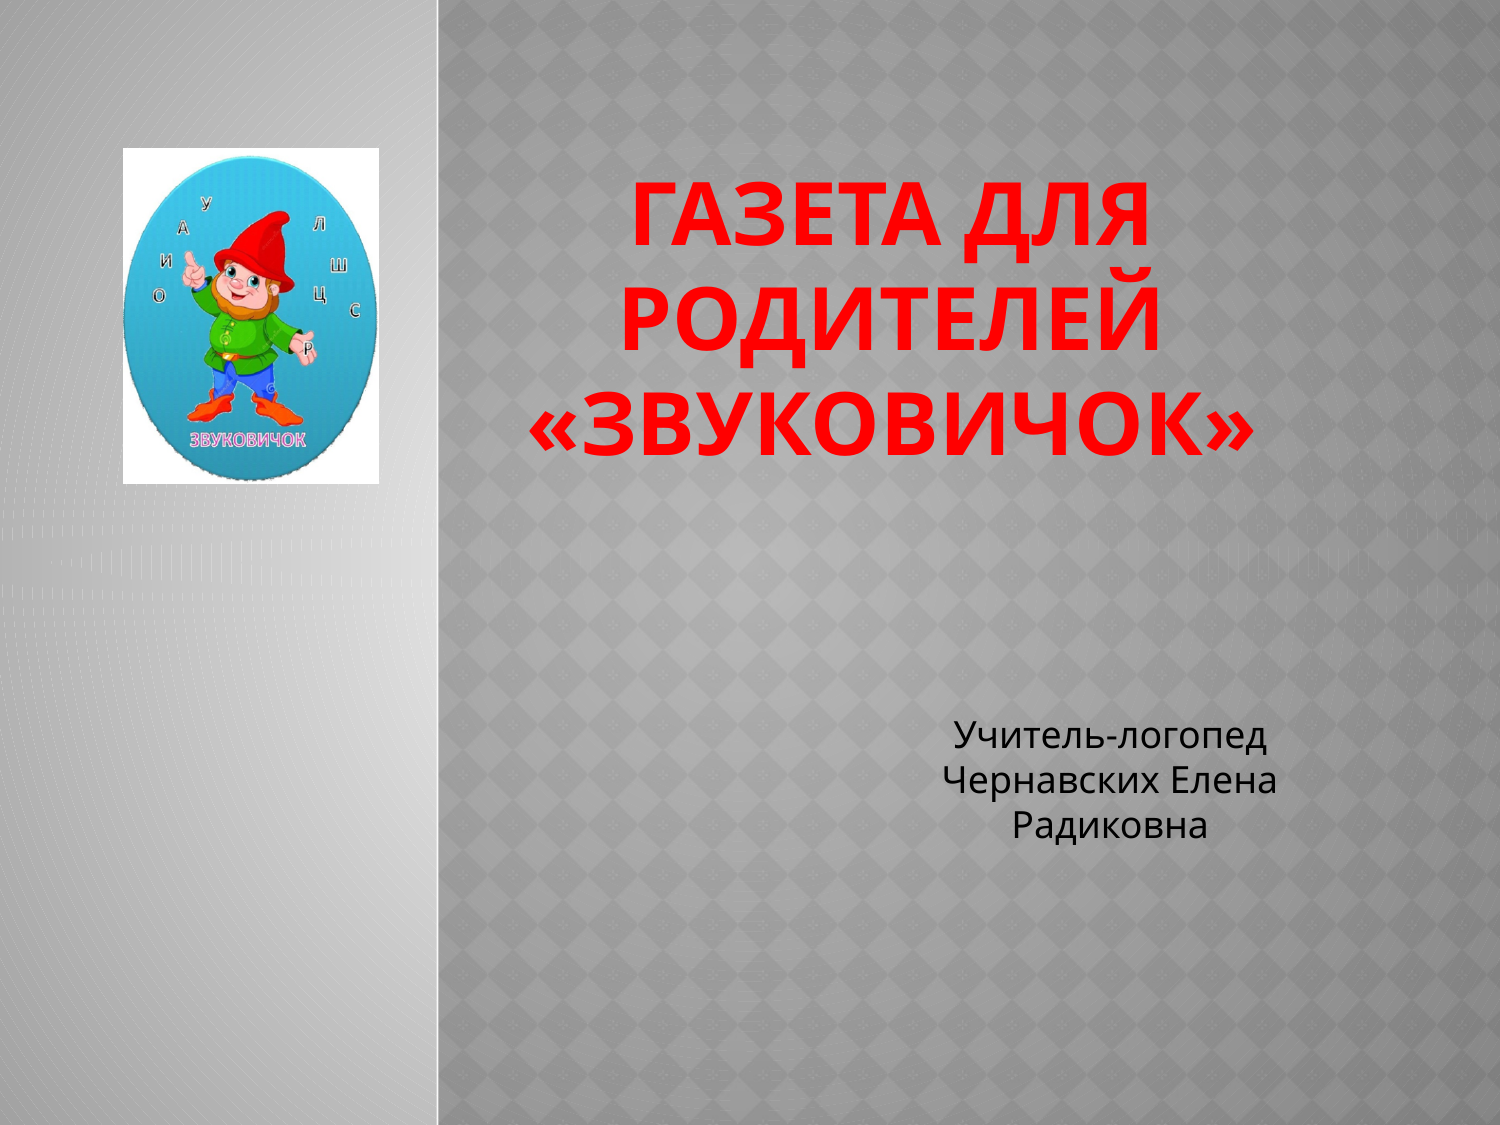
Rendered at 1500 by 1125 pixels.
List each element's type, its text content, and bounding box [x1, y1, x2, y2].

title Газета для родителей «Звуковичок» [367, 78, 1416, 473]
text_box Учитель-логопед Чернавских Елена Радиковна [891, 704, 1329, 854]
picture [123, 148, 379, 484]
